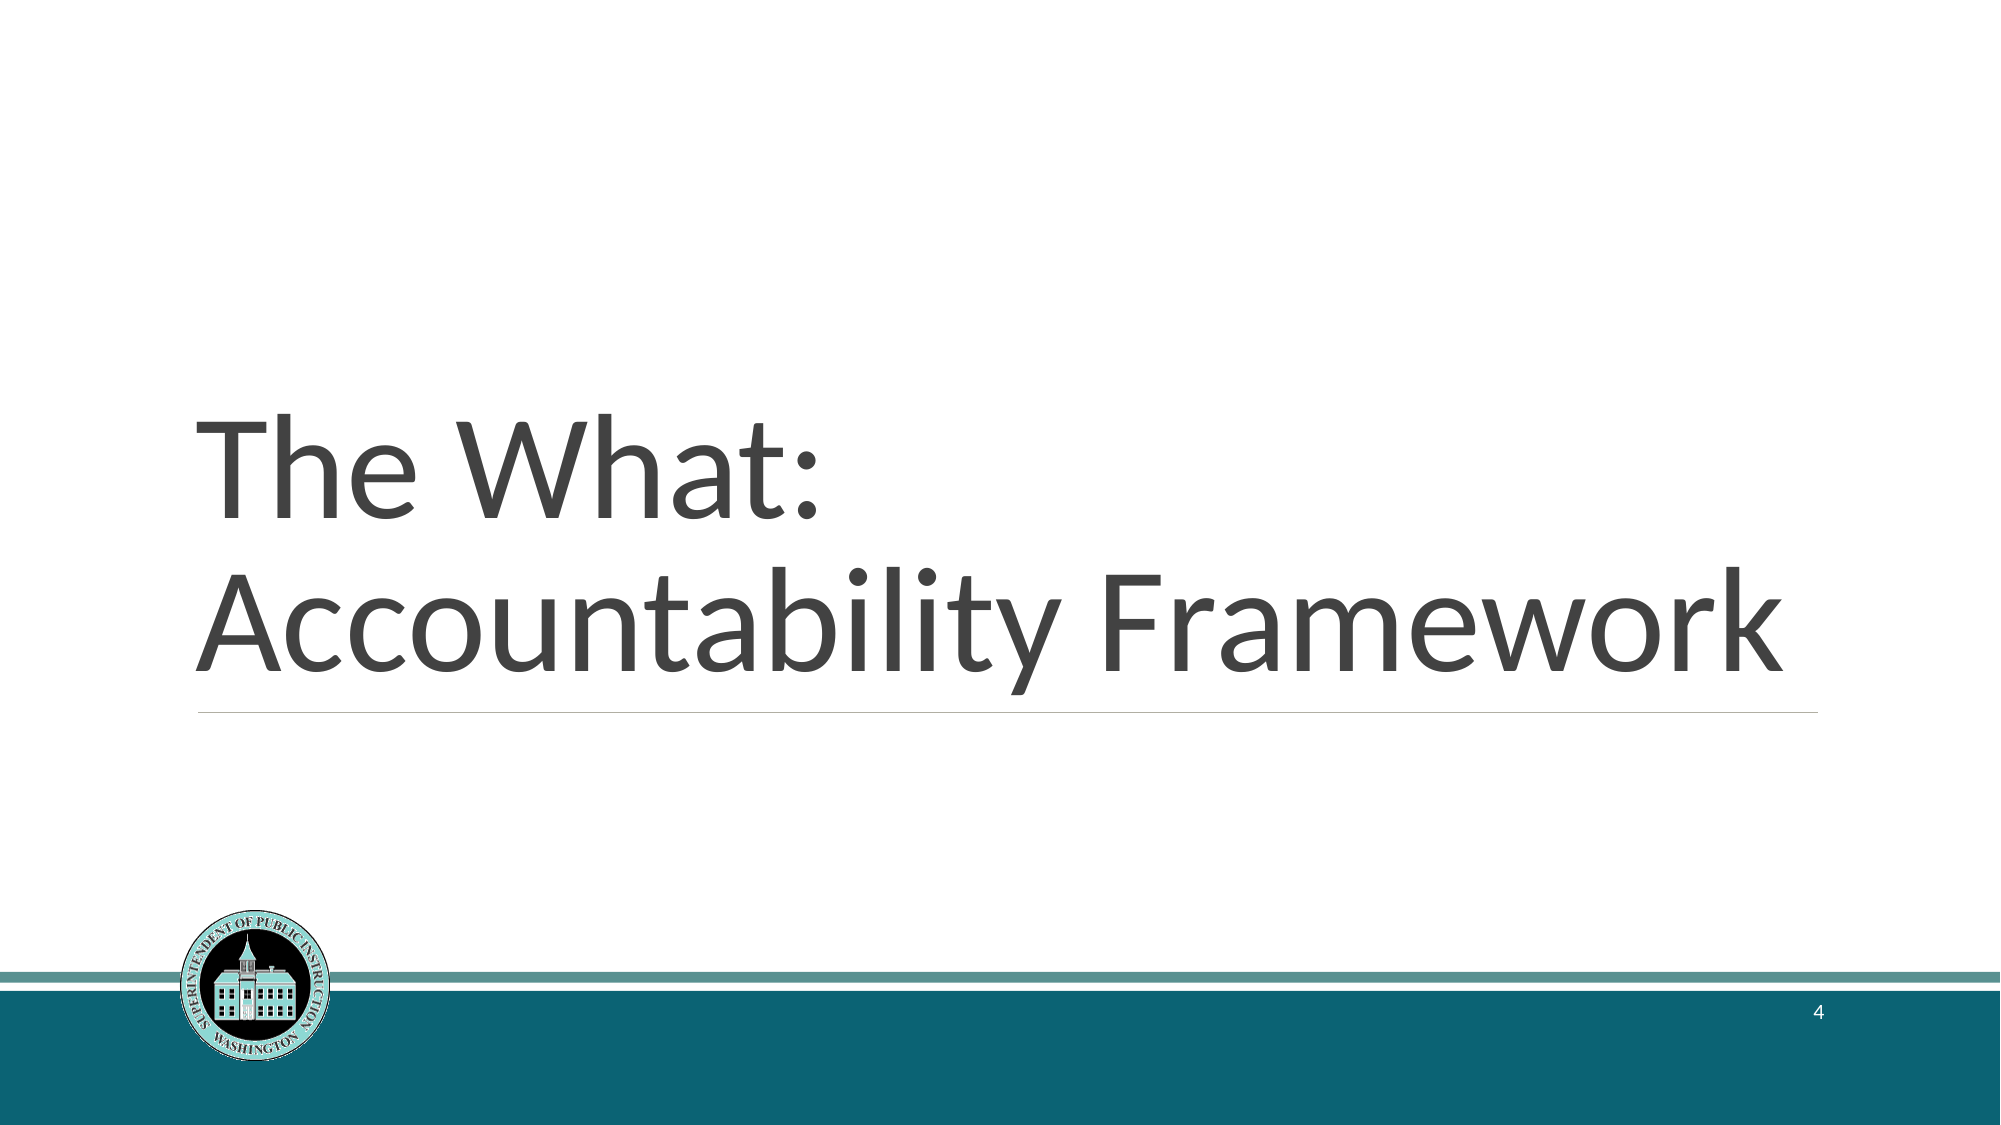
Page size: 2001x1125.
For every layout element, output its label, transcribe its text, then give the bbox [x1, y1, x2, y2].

slide_number ‹#› [1624, 980, 1840, 1041]
title The What: Accountability Framework [180, 124, 1830, 710]
picture [180, 910, 330, 1061]
